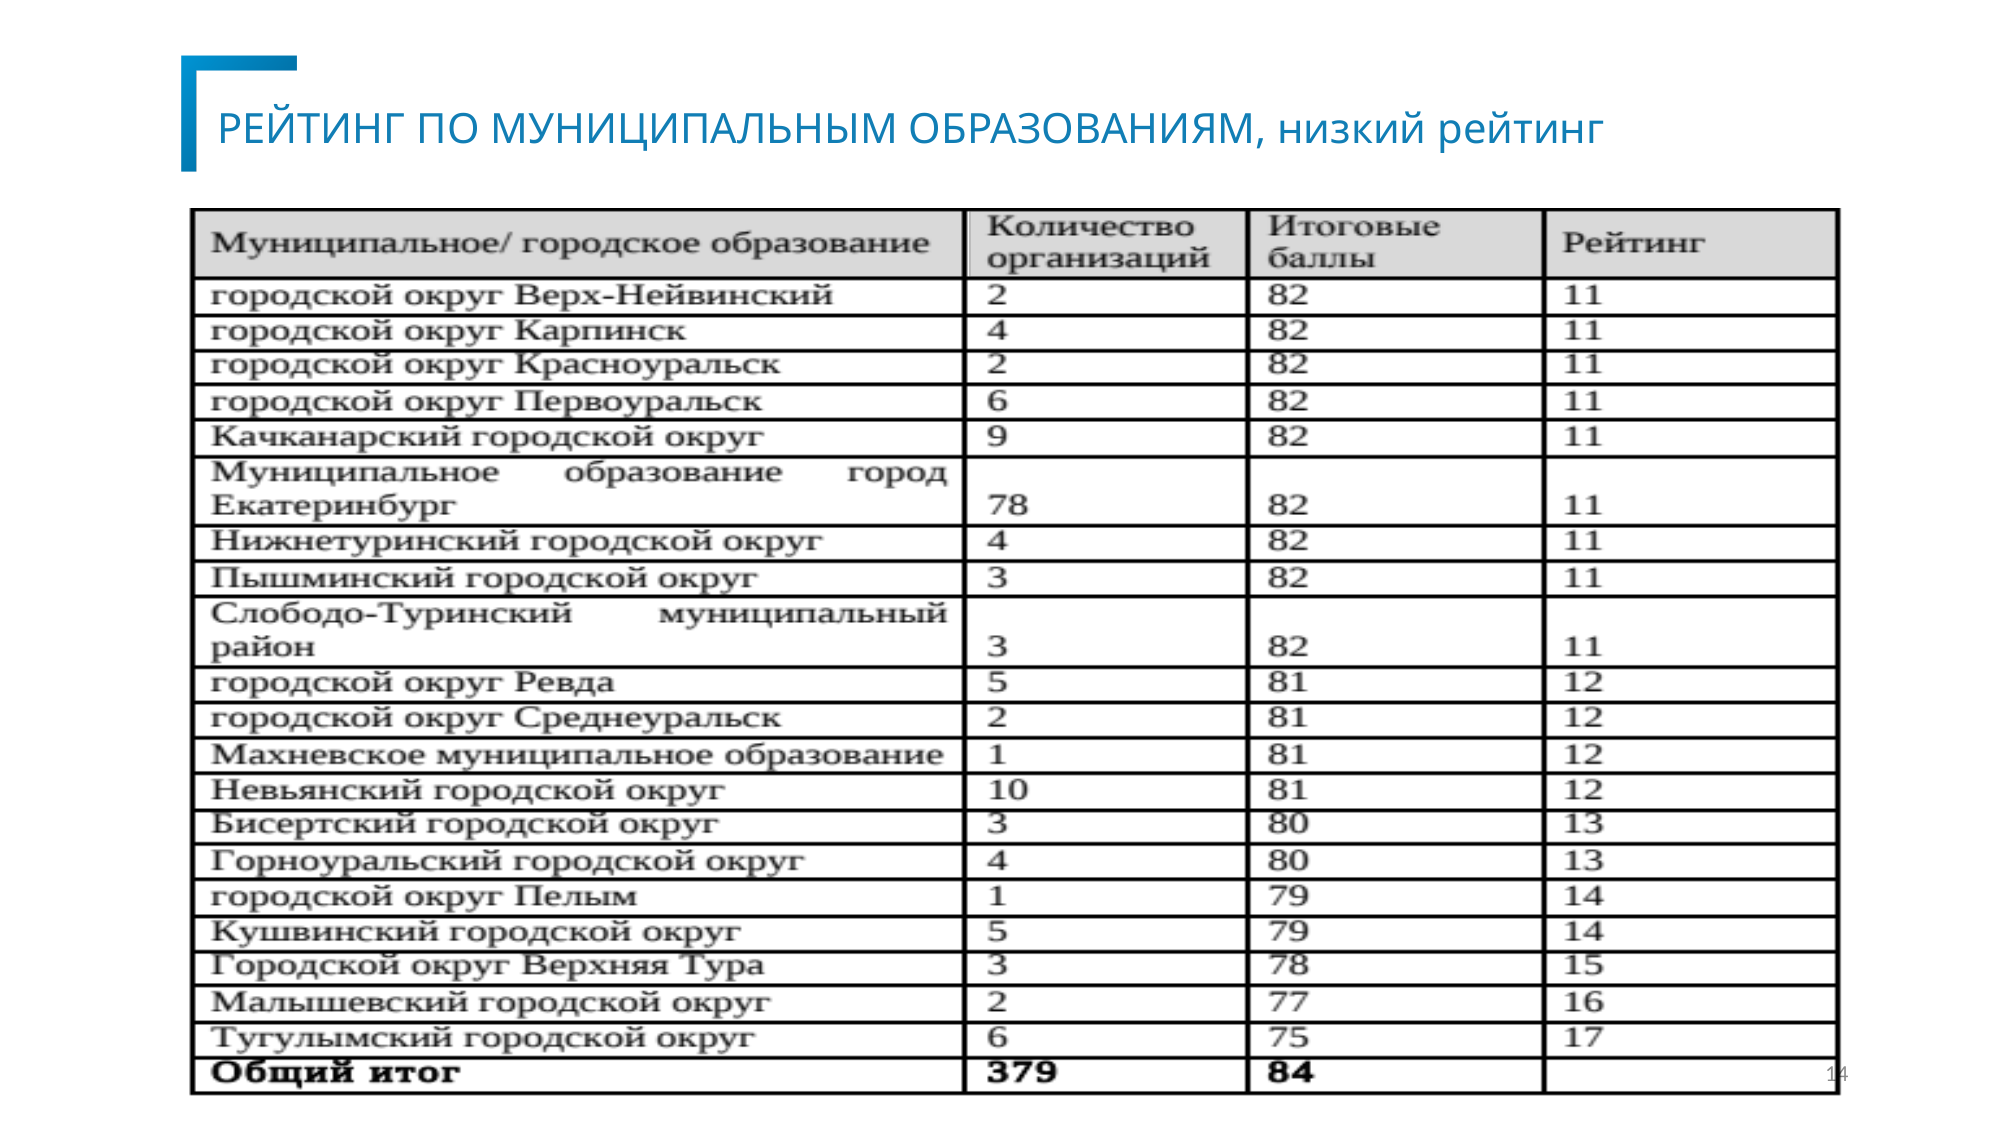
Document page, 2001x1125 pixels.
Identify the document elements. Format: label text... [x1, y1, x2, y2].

text_box РЕЙТИНГ ПО МУНИЦИПАЛЬНЫМ ОБРАЗОВАНИЯМ, низкий рейтинг [202, 45, 1922, 216]
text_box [157, 208, 1872, 1125]
picture [197, 71, 297, 172]
